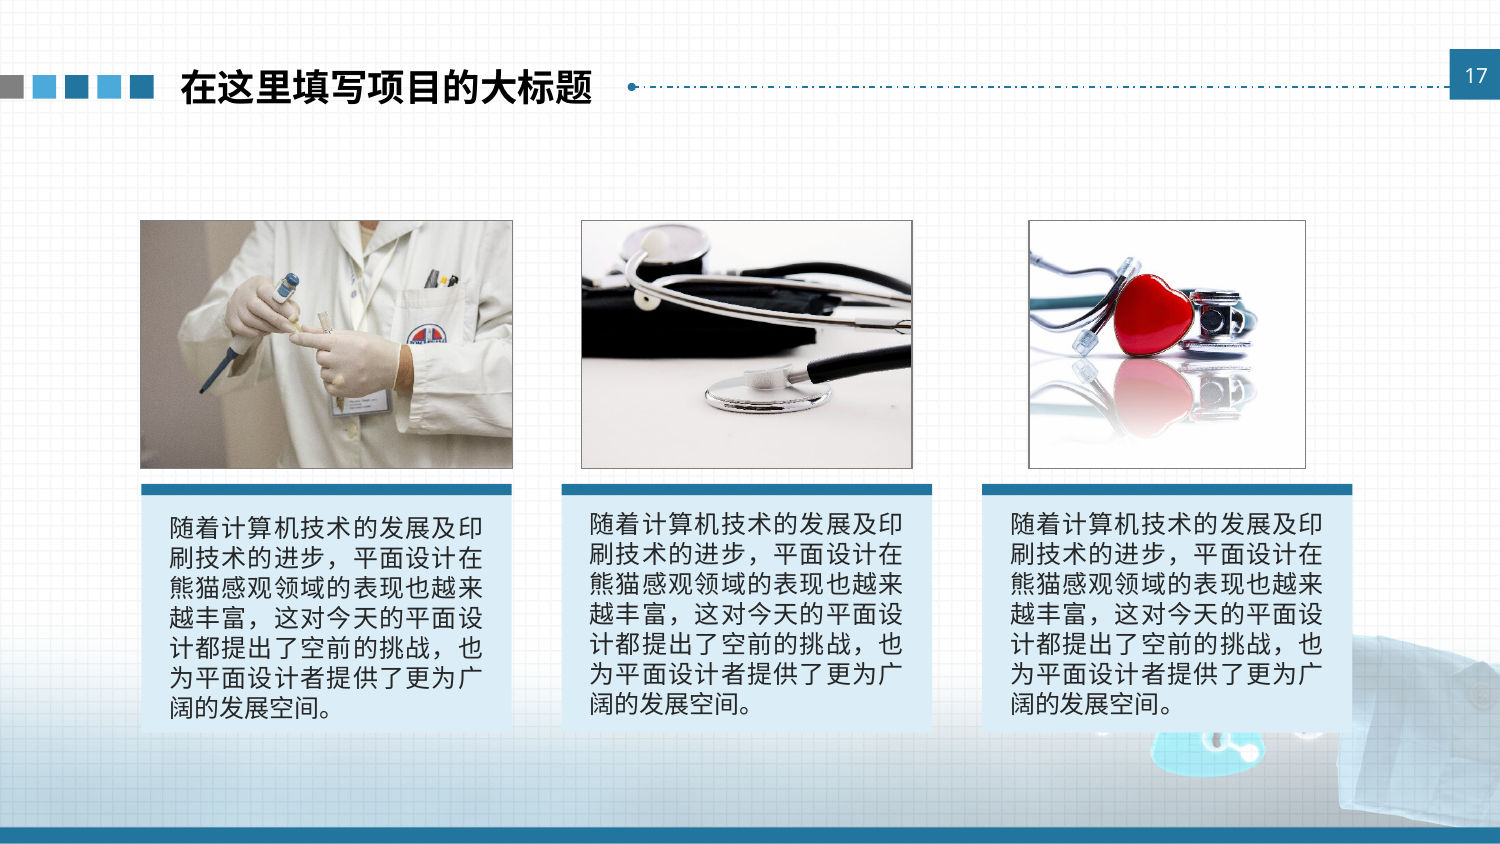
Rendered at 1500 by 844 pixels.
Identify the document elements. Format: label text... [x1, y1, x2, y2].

text_box [96, 74, 122, 100]
text_box [32, 74, 57, 100]
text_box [141, 483, 512, 733]
text_box [64, 74, 89, 100]
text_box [981, 483, 1353, 733]
text_box [129, 74, 154, 100]
text_box [0, 74, 25, 100]
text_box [561, 483, 933, 733]
text_box [1449, 48, 1500, 54]
text_box 17 [1449, 54, 1500, 95]
picture [0, 0, 1500, 827]
text_box 在这里填写项目的大标题 [165, 56, 615, 117]
text_box [1449, 95, 1500, 101]
